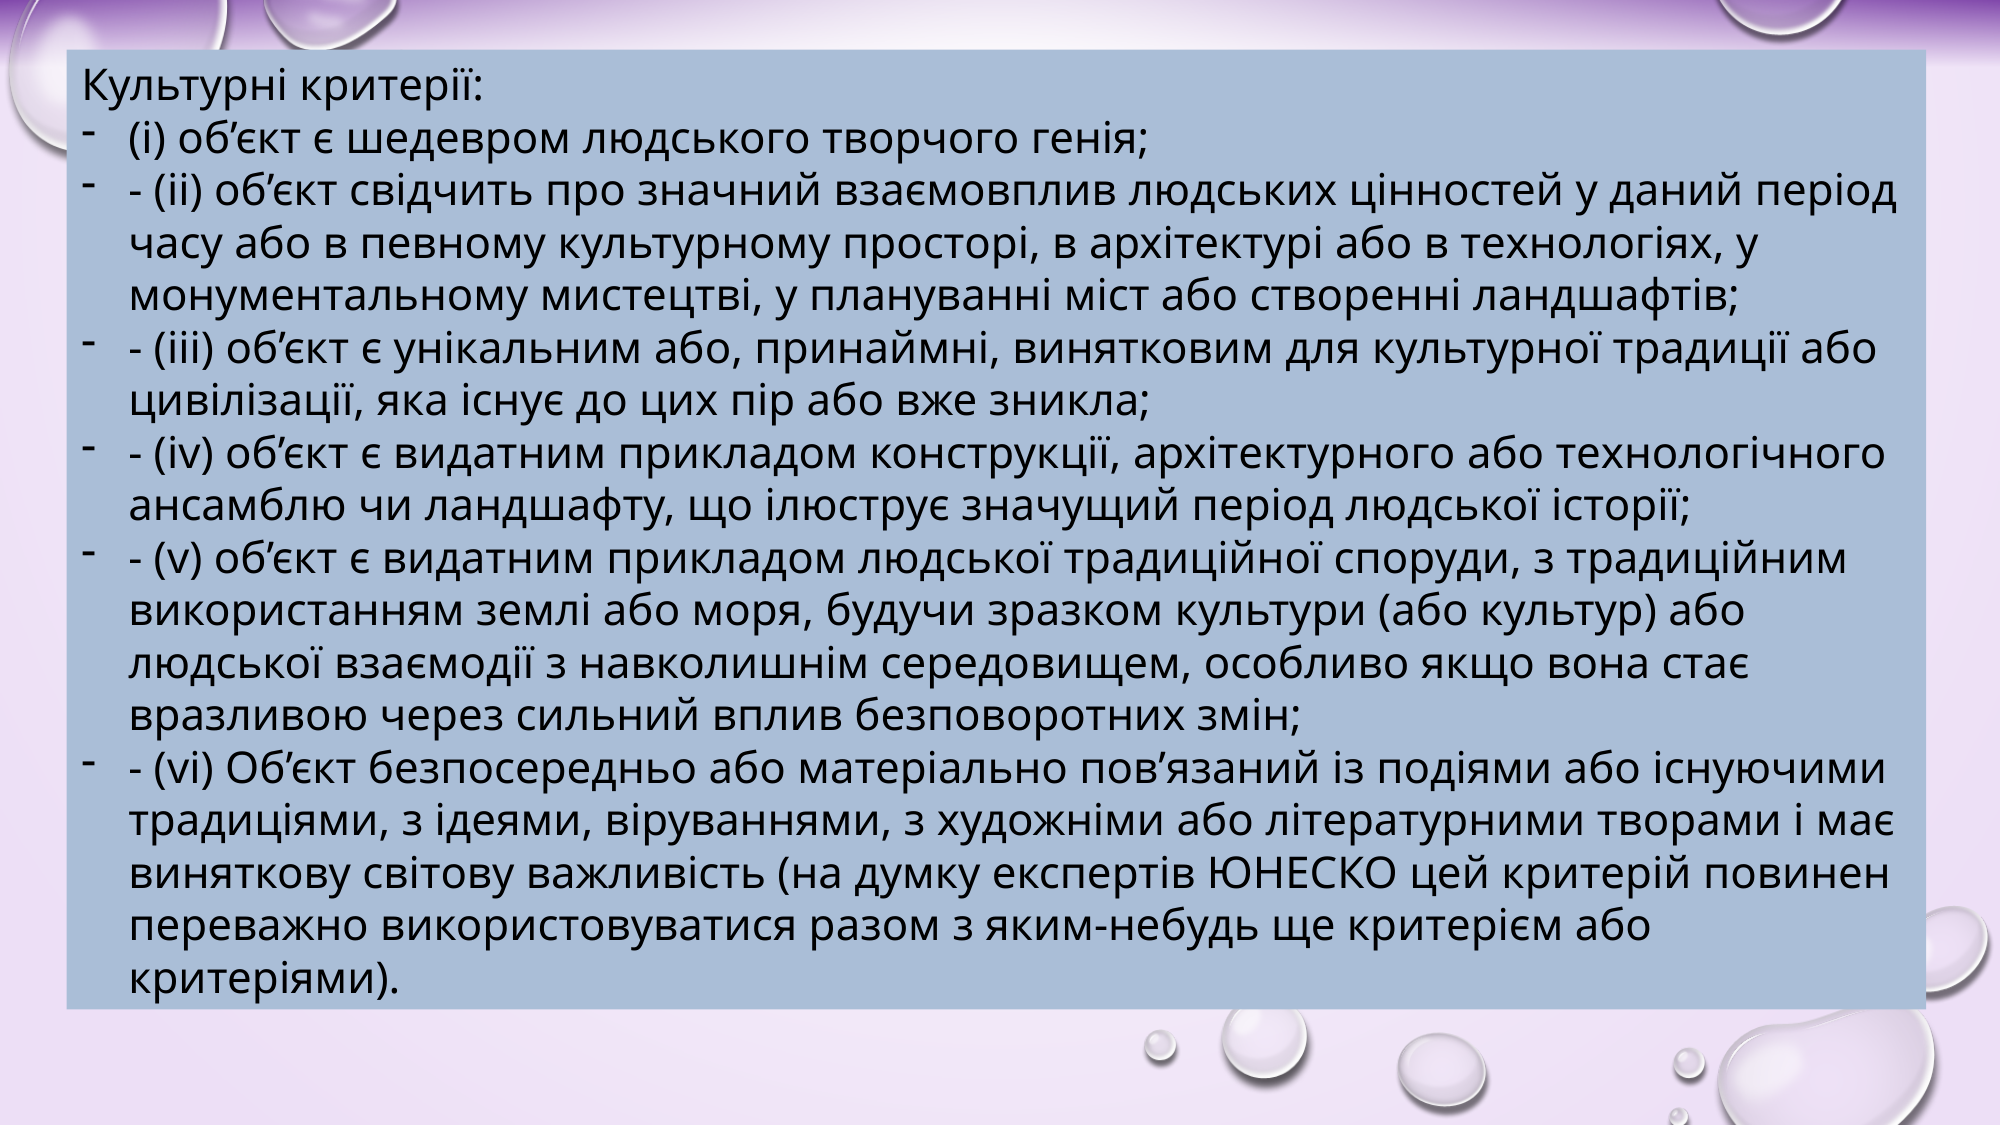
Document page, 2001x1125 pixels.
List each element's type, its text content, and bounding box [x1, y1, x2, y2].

text_box Культурні критерії: (і) об’єкт є шедевром людського творчого генія; - (іі) об’єкт свідчить про значний взаємовплив людських цінностей у даний період часу або в певному культурному просторі, в архітектурі або в технологіях, у монументальному мистецтві, у плануванні міст або створенні ландшафтів; - (iii) об’єкт є унікальним або, принаймні, винятковим для культурної традиції або цивілізації, яка існує до цих пір або вже зникла; - (iv) об’єкт є видатним прикладом конструкції, архітектурного або технологічного ансамблю чи ландшафту, що ілюструє значущий період людської історії; - (v) об’єкт є видатним прикладом людської традиційної споруди, з традиційним використанням землі або моря, будучи зразком культури (або культур) або людської взаємодії з навколишнім середовищем, особливо якщо вона стає вразливою через сильний вплив безповоротних змін; - (vi) Об’єкт безпосередньо або матеріально пов’язаний із подіями або існуючими традиціями, з ідеями, віруваннями, з художніми або літературними творами і має виняткову світову важливість (на думку експертів ЮНЕСКО цей критерій повинен переважно використовуватися разом з яким-небудь ще критерієм або критеріями). [66, 49, 1927, 1010]
picture [0, 0, 2000, 1125]
